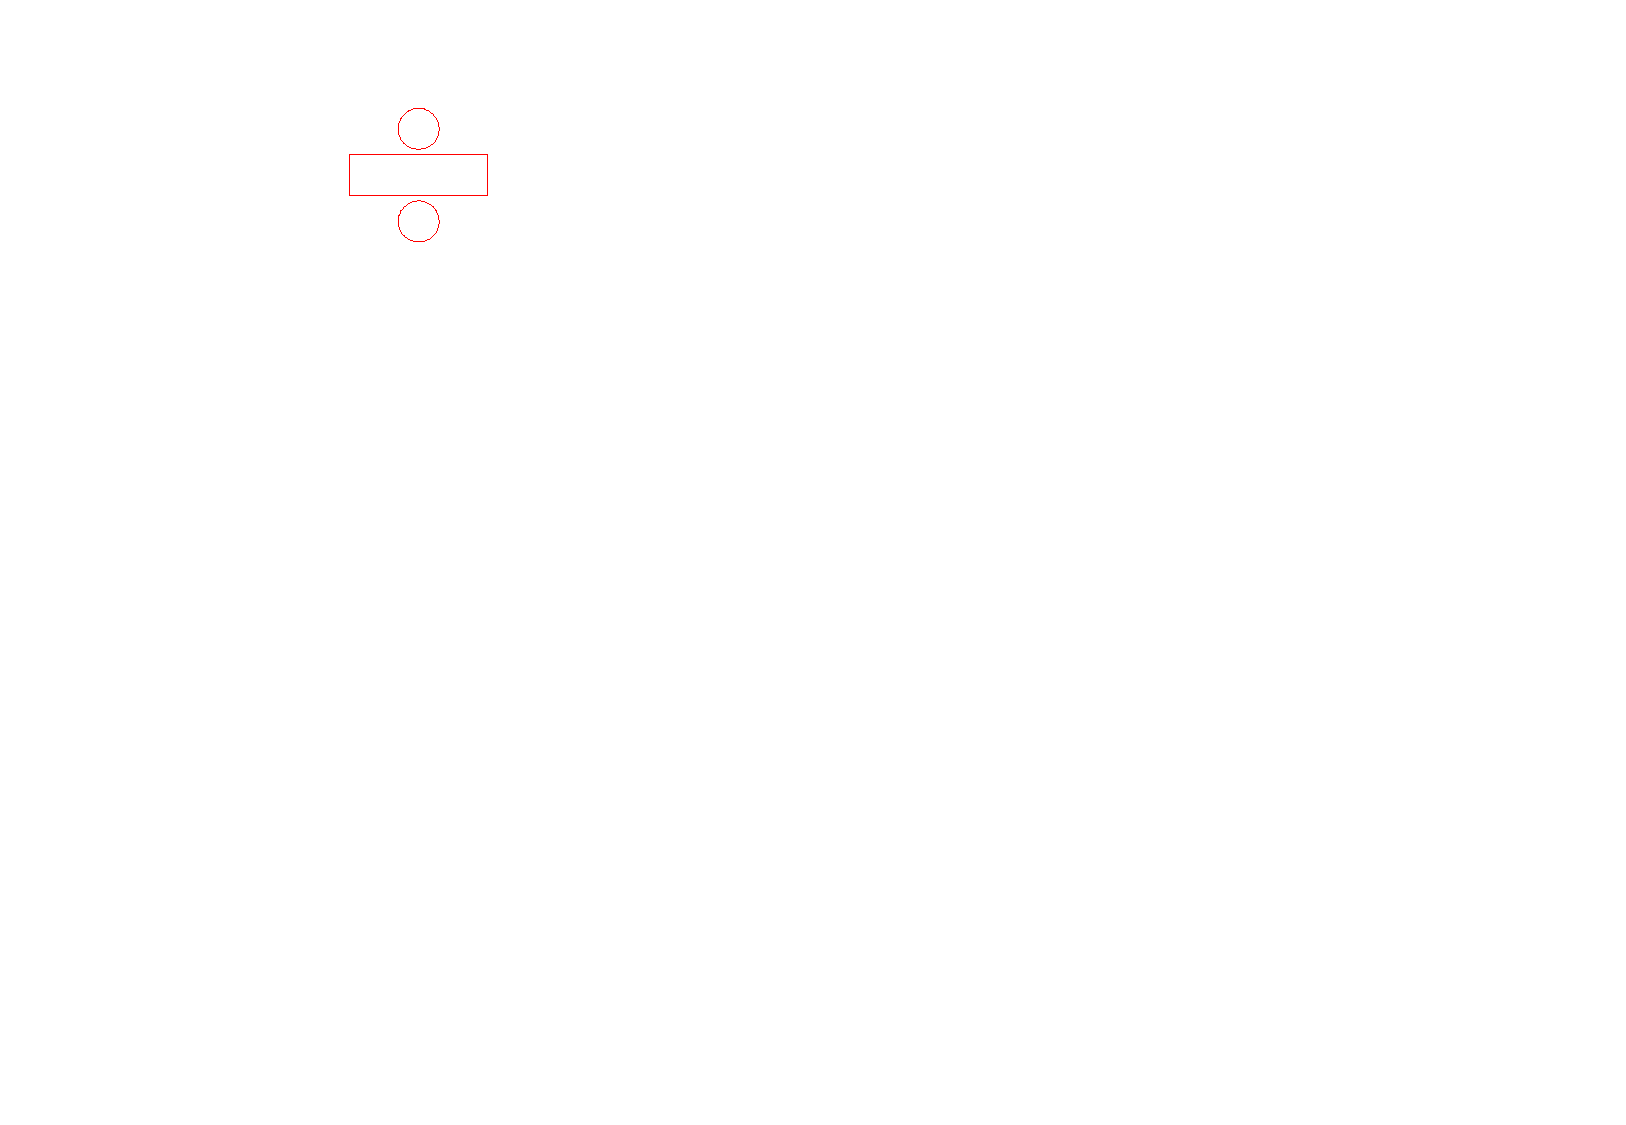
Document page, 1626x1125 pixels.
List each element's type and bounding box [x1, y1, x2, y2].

text_box [398, 108, 440, 150]
text_box [398, 200, 440, 242]
text_box [349, 154, 488, 196]
